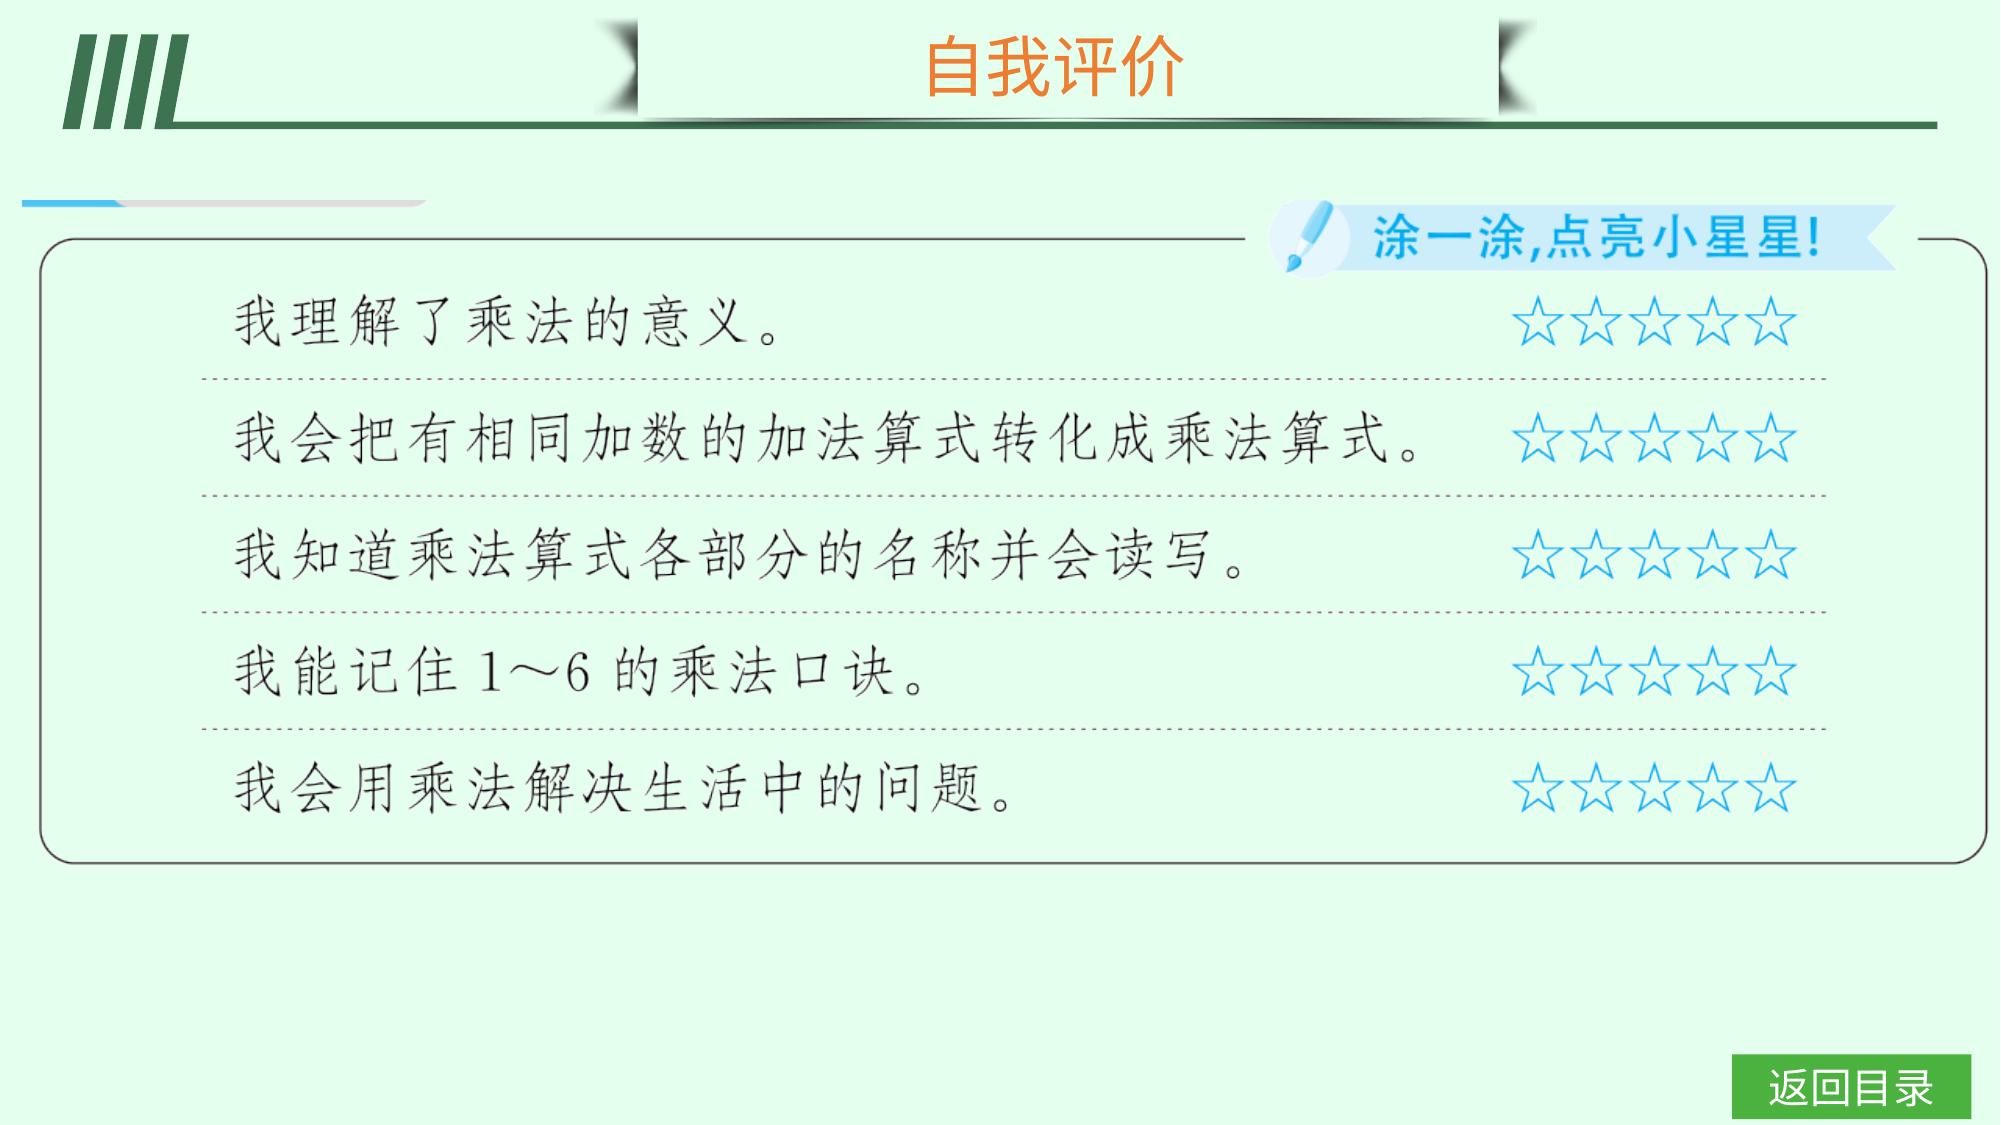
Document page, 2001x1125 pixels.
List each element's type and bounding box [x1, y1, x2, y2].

picture [22, 200, 2000, 887]
text_box [62, 34, 1938, 130]
text_box [594, 16, 1537, 127]
